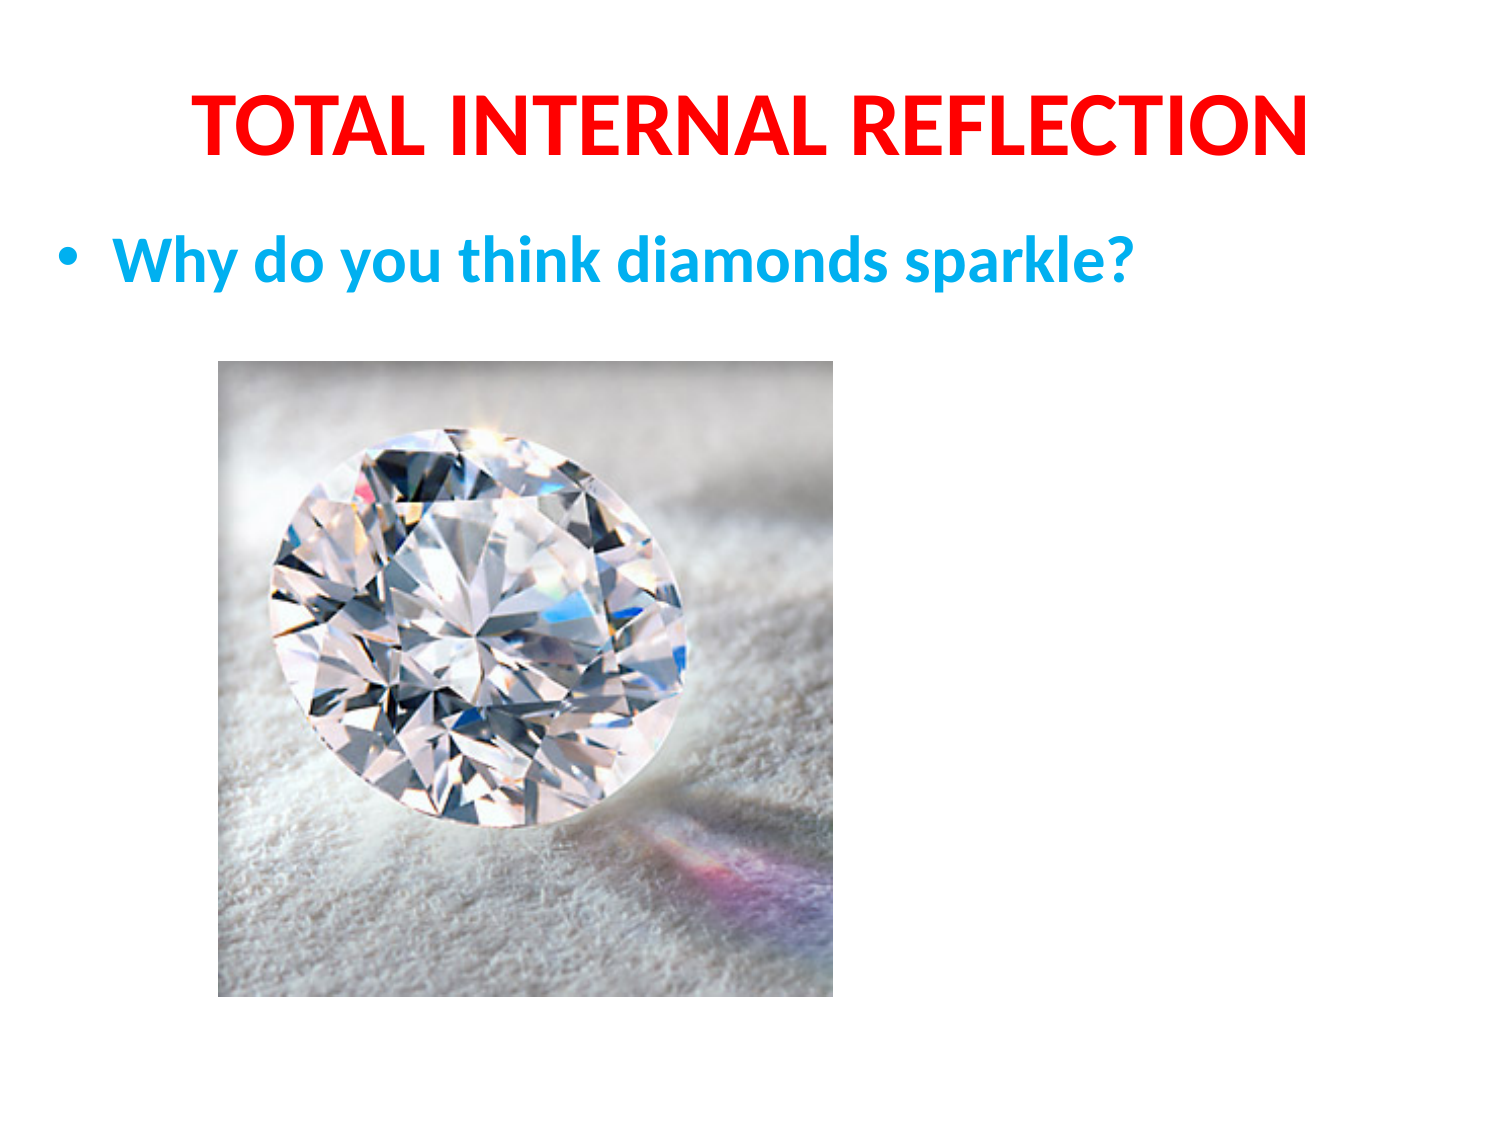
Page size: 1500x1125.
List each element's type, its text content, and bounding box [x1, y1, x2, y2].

picture [218, 361, 833, 997]
title TOTAL INTERNAL REFLECTION [76, 42, 1427, 194]
list Why do you think diamonds sparkle? [41, 208, 1447, 362]
